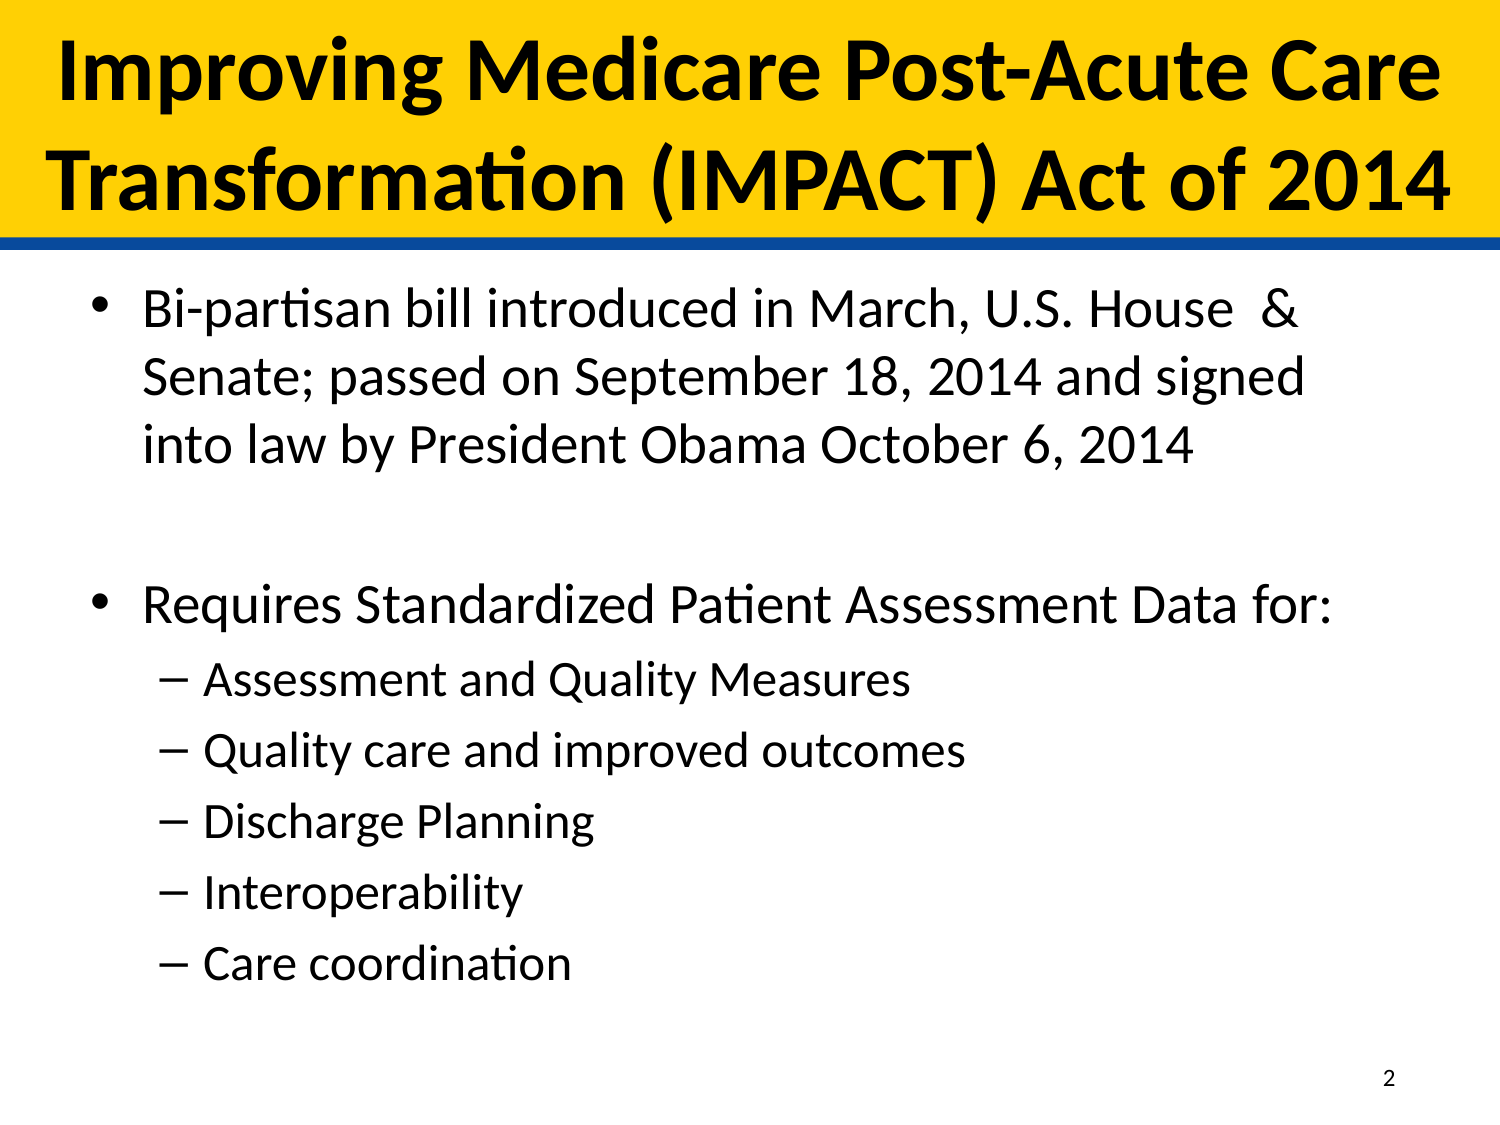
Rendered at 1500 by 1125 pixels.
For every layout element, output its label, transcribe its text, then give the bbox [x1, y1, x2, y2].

list Bi-partisan bill introduced in March, U.S. House & Senate; passed on September 18, 2014 and signed into law by President Obama October 6, 2014 Requires Standardized Patient Assessment Data for: Assessment and Quality Measures Quality care and improved outcomes Discharge Planning Interoperability Care coordination [75, 262, 1425, 1005]
title Improving Medicare Post-Acute Care Transformation (IMPACT) Act of 2014 [0, 0, 1500, 238]
slide_number 2 [1308, 1046, 1471, 1107]
